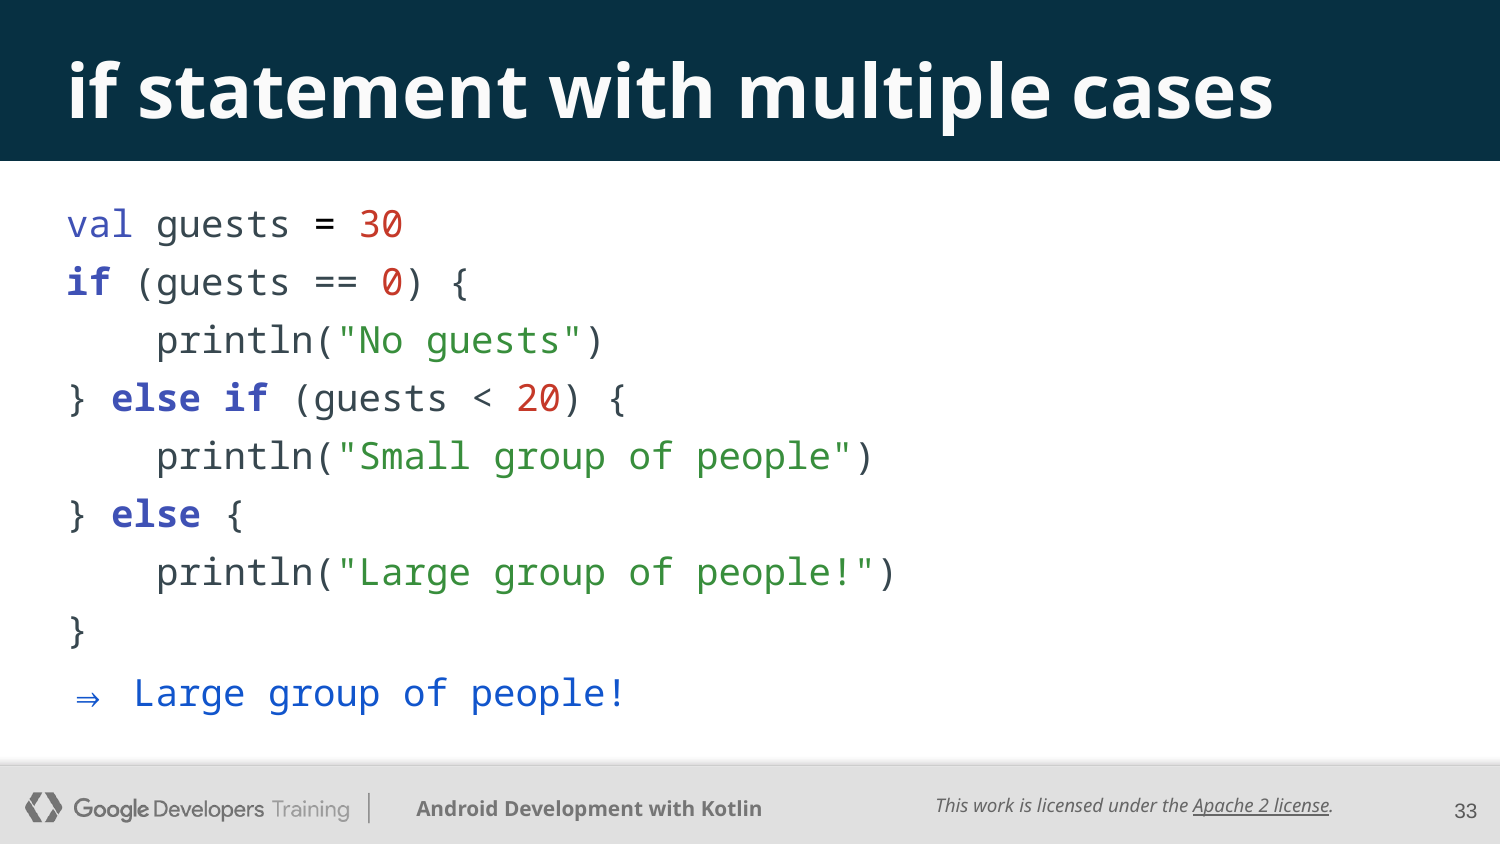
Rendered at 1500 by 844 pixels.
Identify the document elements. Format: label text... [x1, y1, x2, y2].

text_box ⇒ Large group of people! [50, 653, 1146, 719]
picture [0, 161, 1500, 844]
title if statement with multiple cases [51, 28, 1472, 122]
slide_number ‹#› [1402, 777, 1493, 842]
list val guests = 30 if (guests == 0) { println("No guests") } else if (guests < 20) { println("Small group of people") } else { println("Large group of people!") } [51, 178, 1429, 583]
